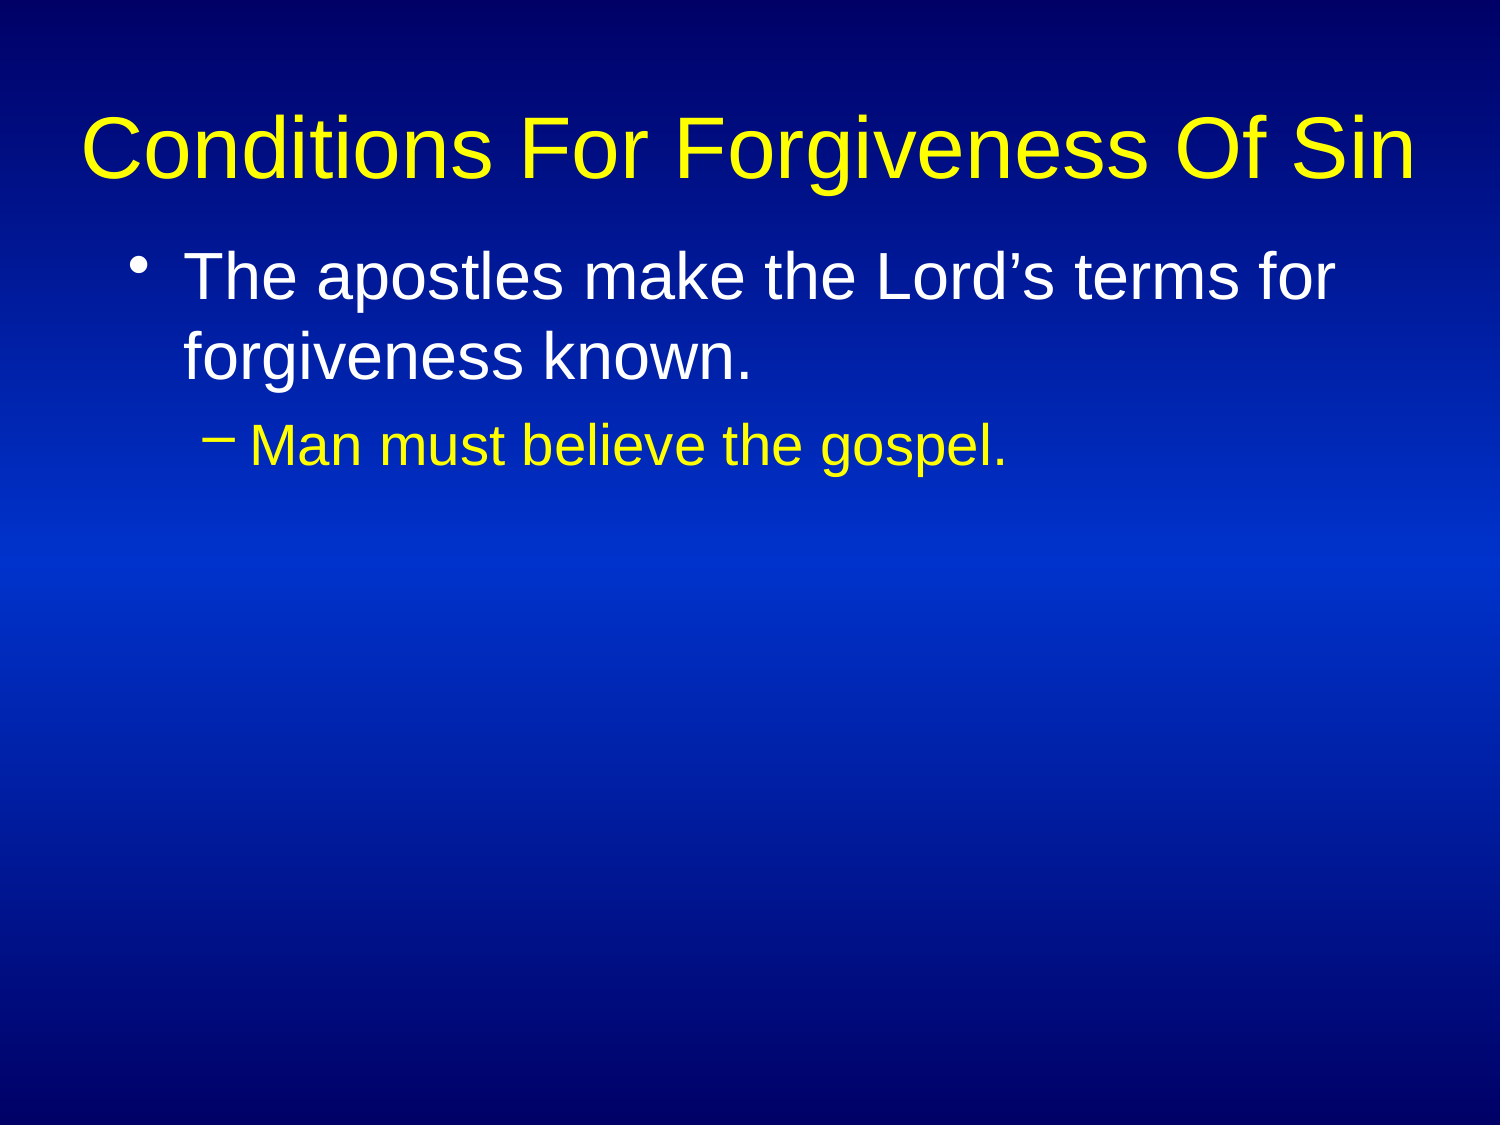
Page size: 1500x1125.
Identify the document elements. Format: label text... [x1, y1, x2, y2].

list The apostles make the Lord’s terms for forgiveness known. Man must believe the gospel. [112, 224, 1463, 1125]
title Conditions For Forgiveness Of Sin [37, 50, 1463, 238]
